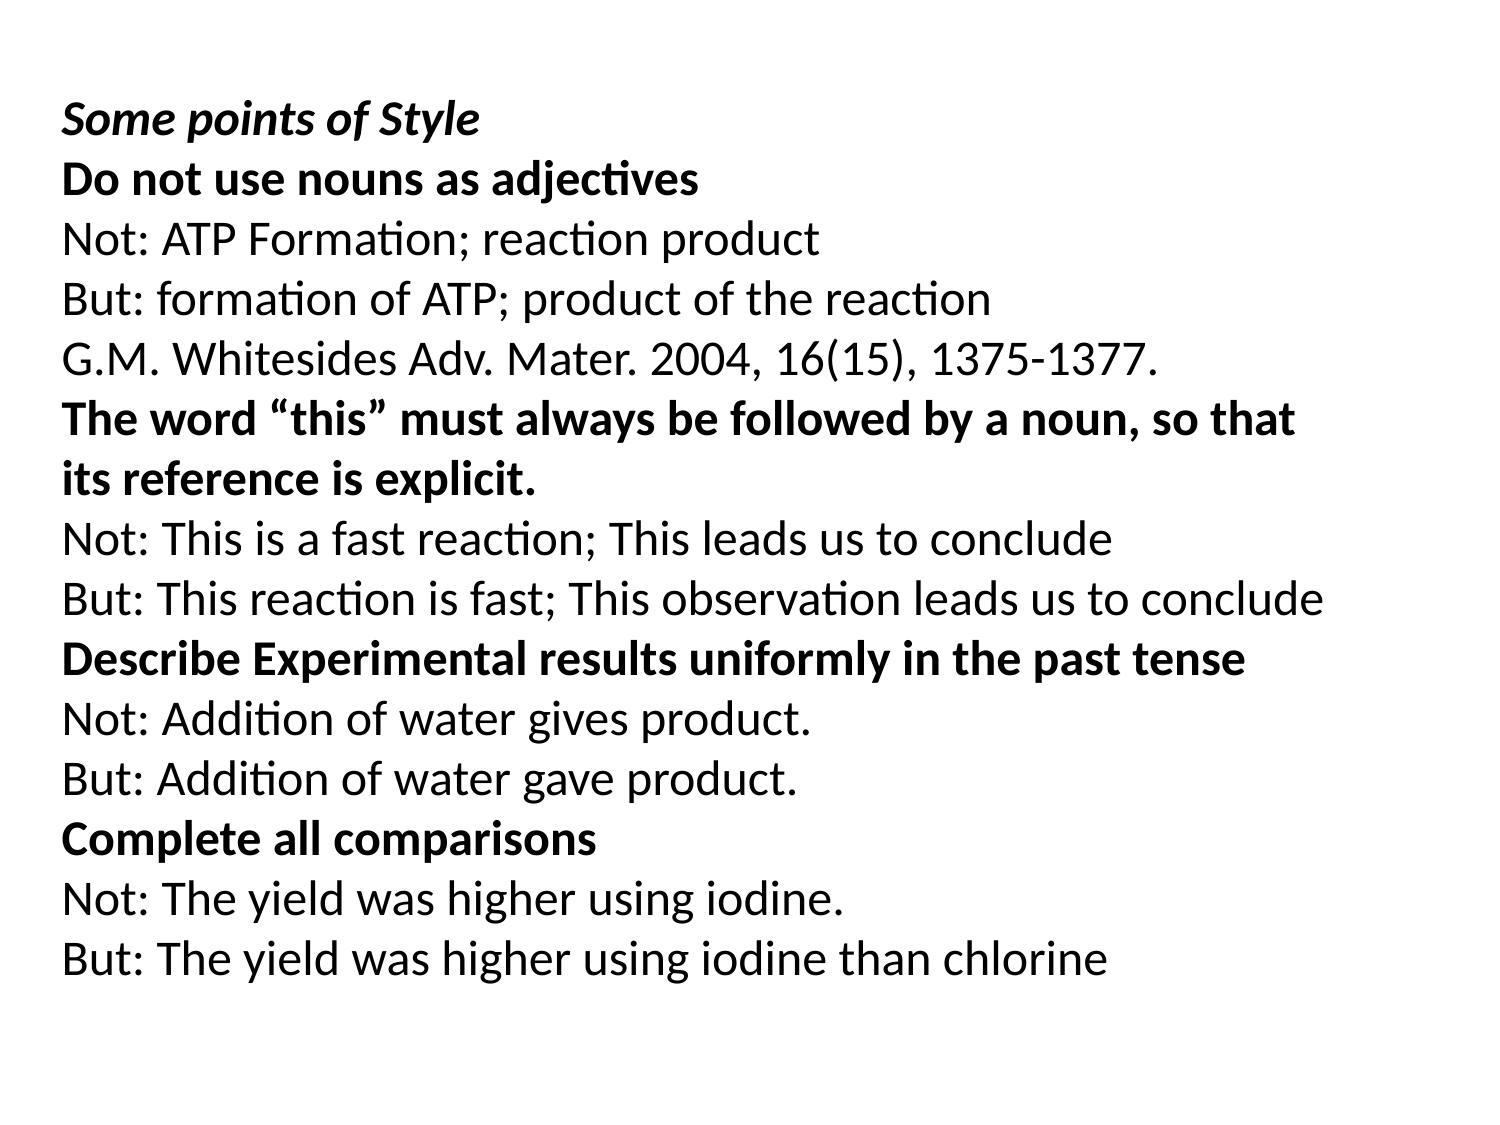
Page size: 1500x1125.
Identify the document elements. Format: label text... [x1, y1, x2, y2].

text_box Some points of Style Do not use nouns as adjectives Not: ATP Formation; reaction product But: formation of ATP; product of the reaction G.M. Whitesides Adv. Mater. 2004, 16(15), 1375-1377. The word “this” must always be followed by a noun, so that its reference is explicit. Not: This is a fast reaction; This leads us to conclude But: This reaction is fast; This observation leads us to conclude Describe Experimental results uniformly in the past tense Not: Addition of water gives product. But: Addition of water gave product. Complete all comparisons Not: The yield was higher using iodine. But: The yield was higher using iodine than chlorine [46, 77, 1407, 993]
